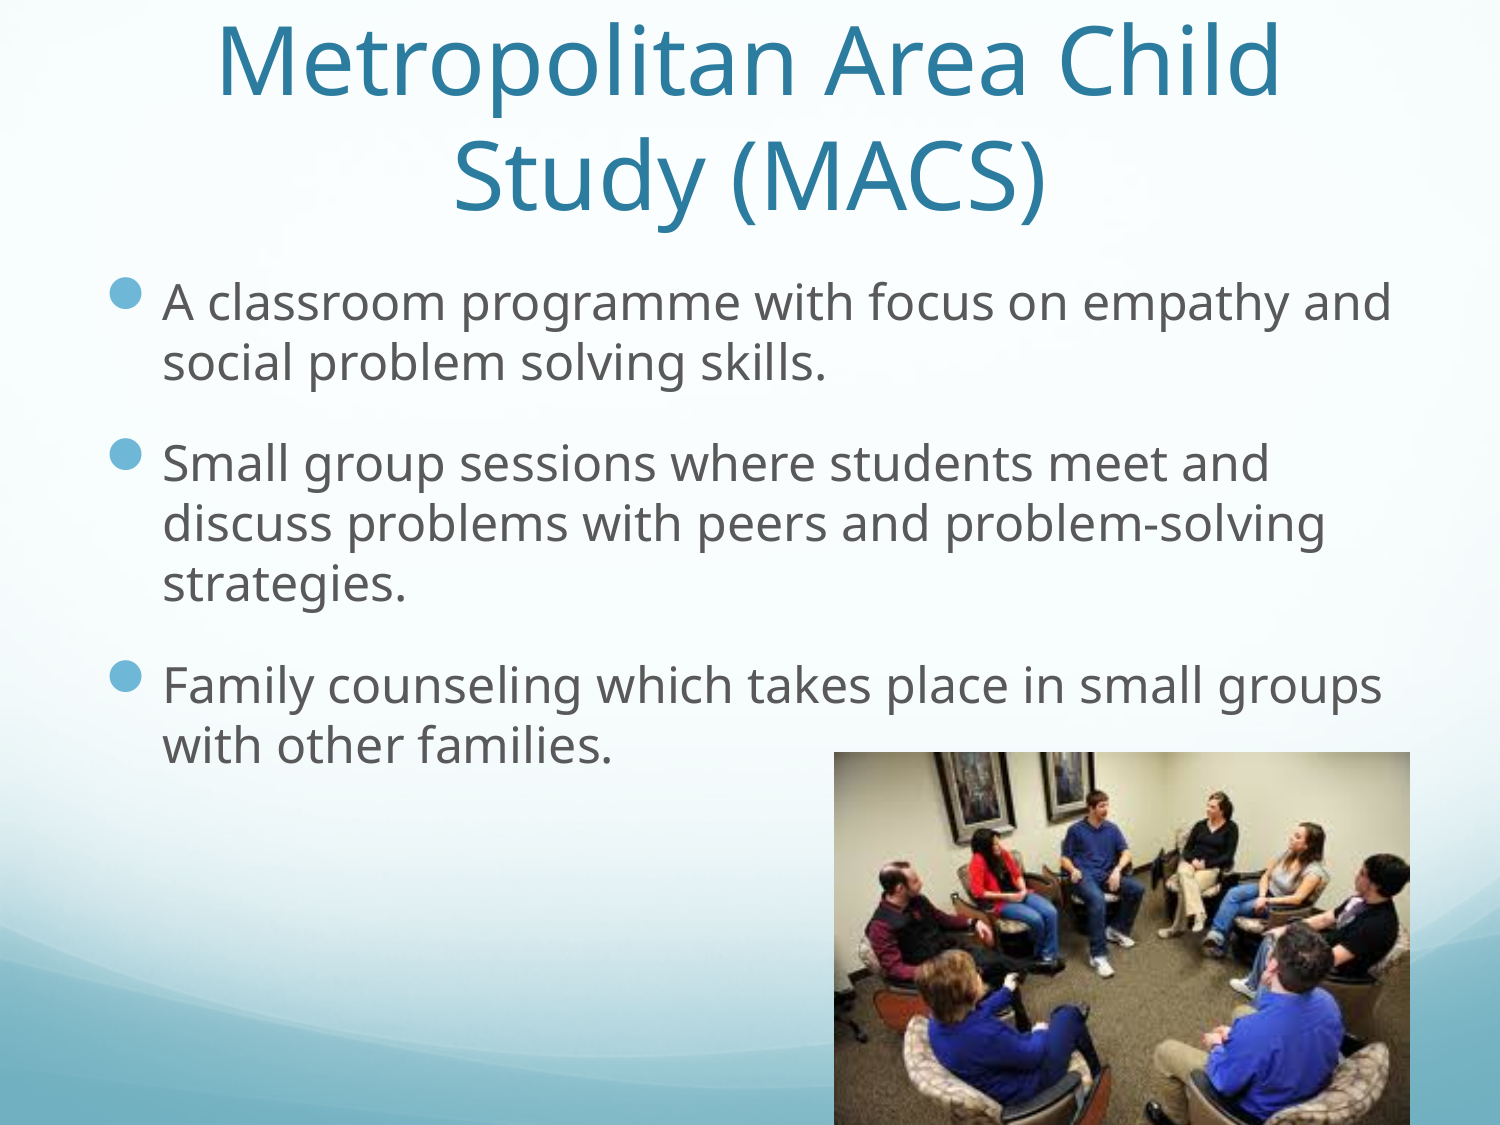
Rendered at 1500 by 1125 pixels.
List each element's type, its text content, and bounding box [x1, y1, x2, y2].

picture [833, 751, 1410, 1125]
list A classroom programme with focus on empathy and social problem solving skills. Small group sessions where students meet and discuss problems with peers and problem-solving strategies. Family counseling which takes place in small groups with other families. [90, 262, 1410, 975]
title Metropolitan Area Child Study (MACS) [90, 17, 1410, 237]
